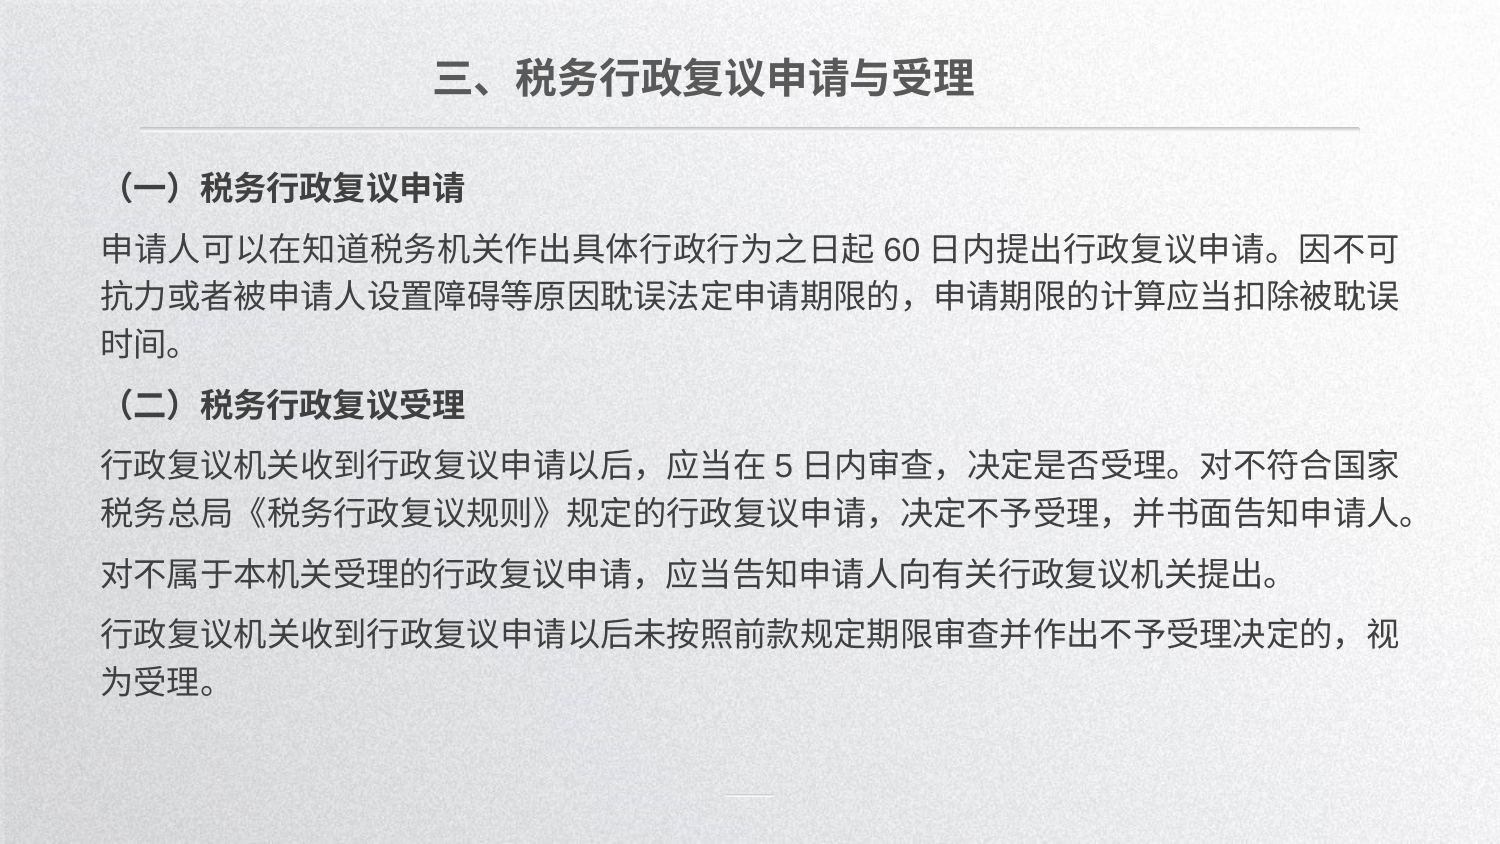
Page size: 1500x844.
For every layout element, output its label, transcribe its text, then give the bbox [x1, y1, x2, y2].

text_box 三、税务行政复议申请与受理 [414, 45, 993, 108]
picture [0, 0, 1500, 844]
text_box （一）税务行政复议申请 申请人可以在知道税务机关作出具体行政行为之日起60日内提出行政复议申请。因不可抗力或者被申请人设置障碍等原因耽误法定申请期限的，申请期限的计算应当扣除被耽误时间。 （二）税务行政复议受理 行政复议机关收到行政复议申请以后，应当在5日内审查，决定是否受理。对不符合国家税务总局《税务行政复议规则》规定的行政复议申请，决定不予受理，并书面告知申请人。 对不属于本机关受理的行政复议申请，应当告知申请人向有关行政复议机关提出。 行政复议机关收到行政复议申请以后未按照前款规定期限审查并作出不予受理决定的，视为受理。 [100, 159, 1400, 701]
